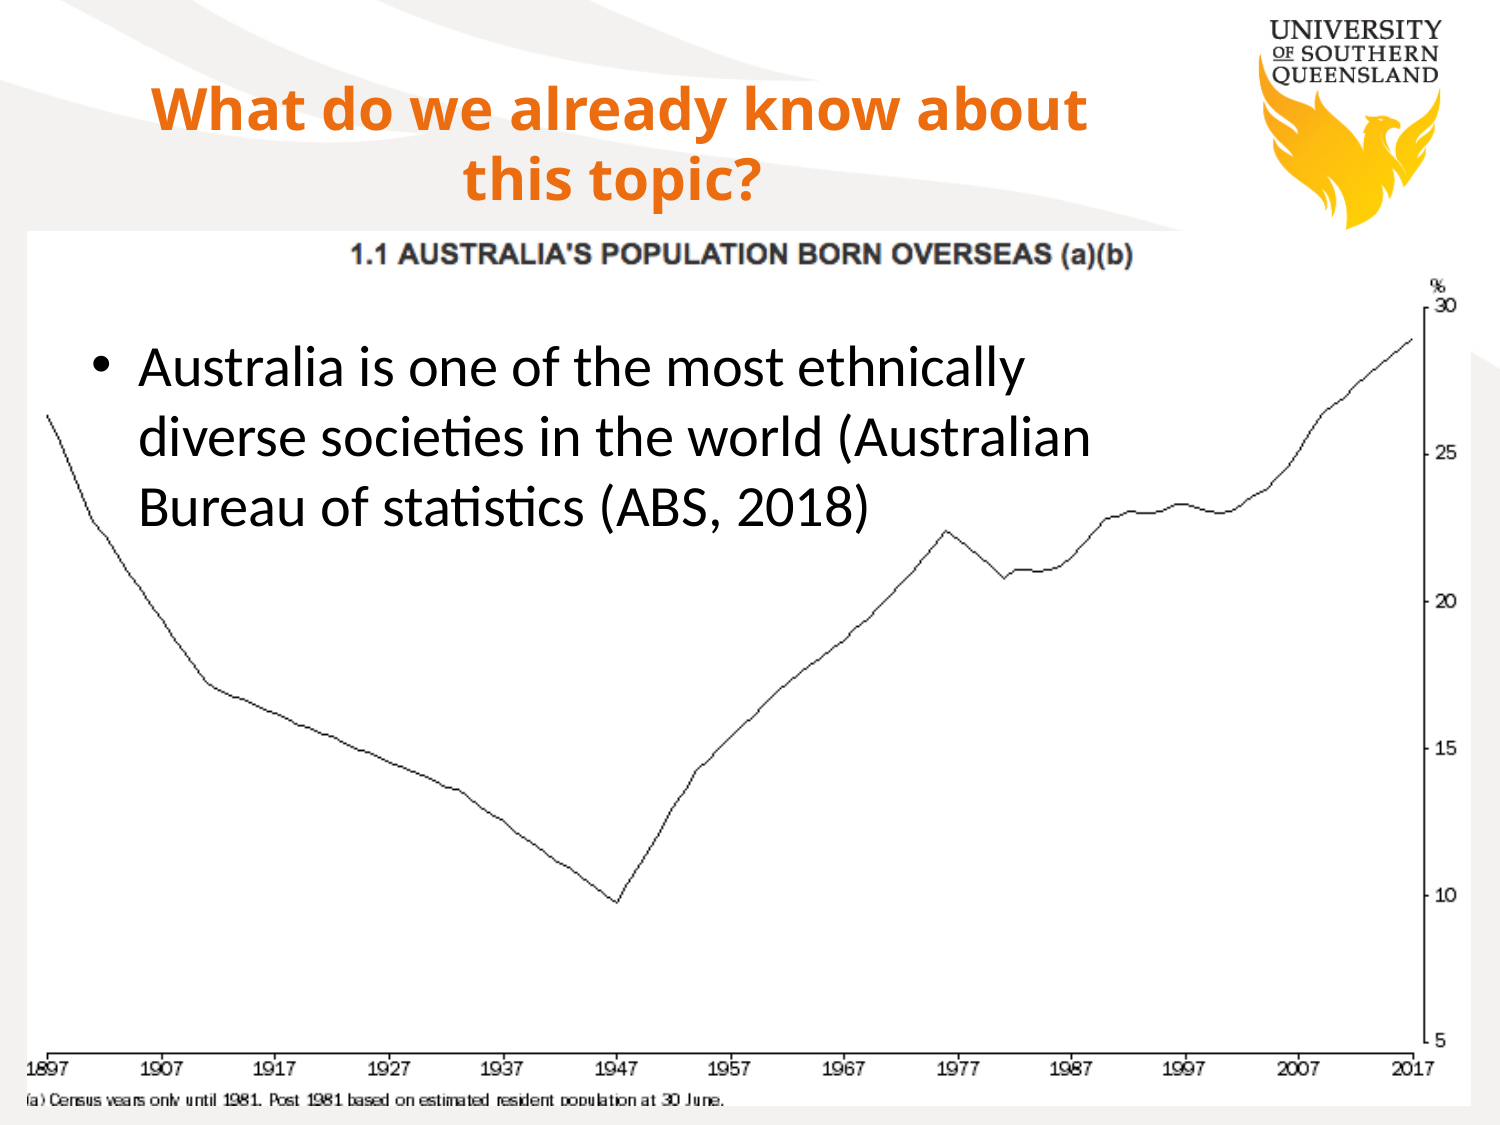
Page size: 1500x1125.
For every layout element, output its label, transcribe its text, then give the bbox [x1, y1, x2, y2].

text_box What do we already know about this topic? [76, 65, 1164, 220]
picture [0, 0, 1500, 1125]
